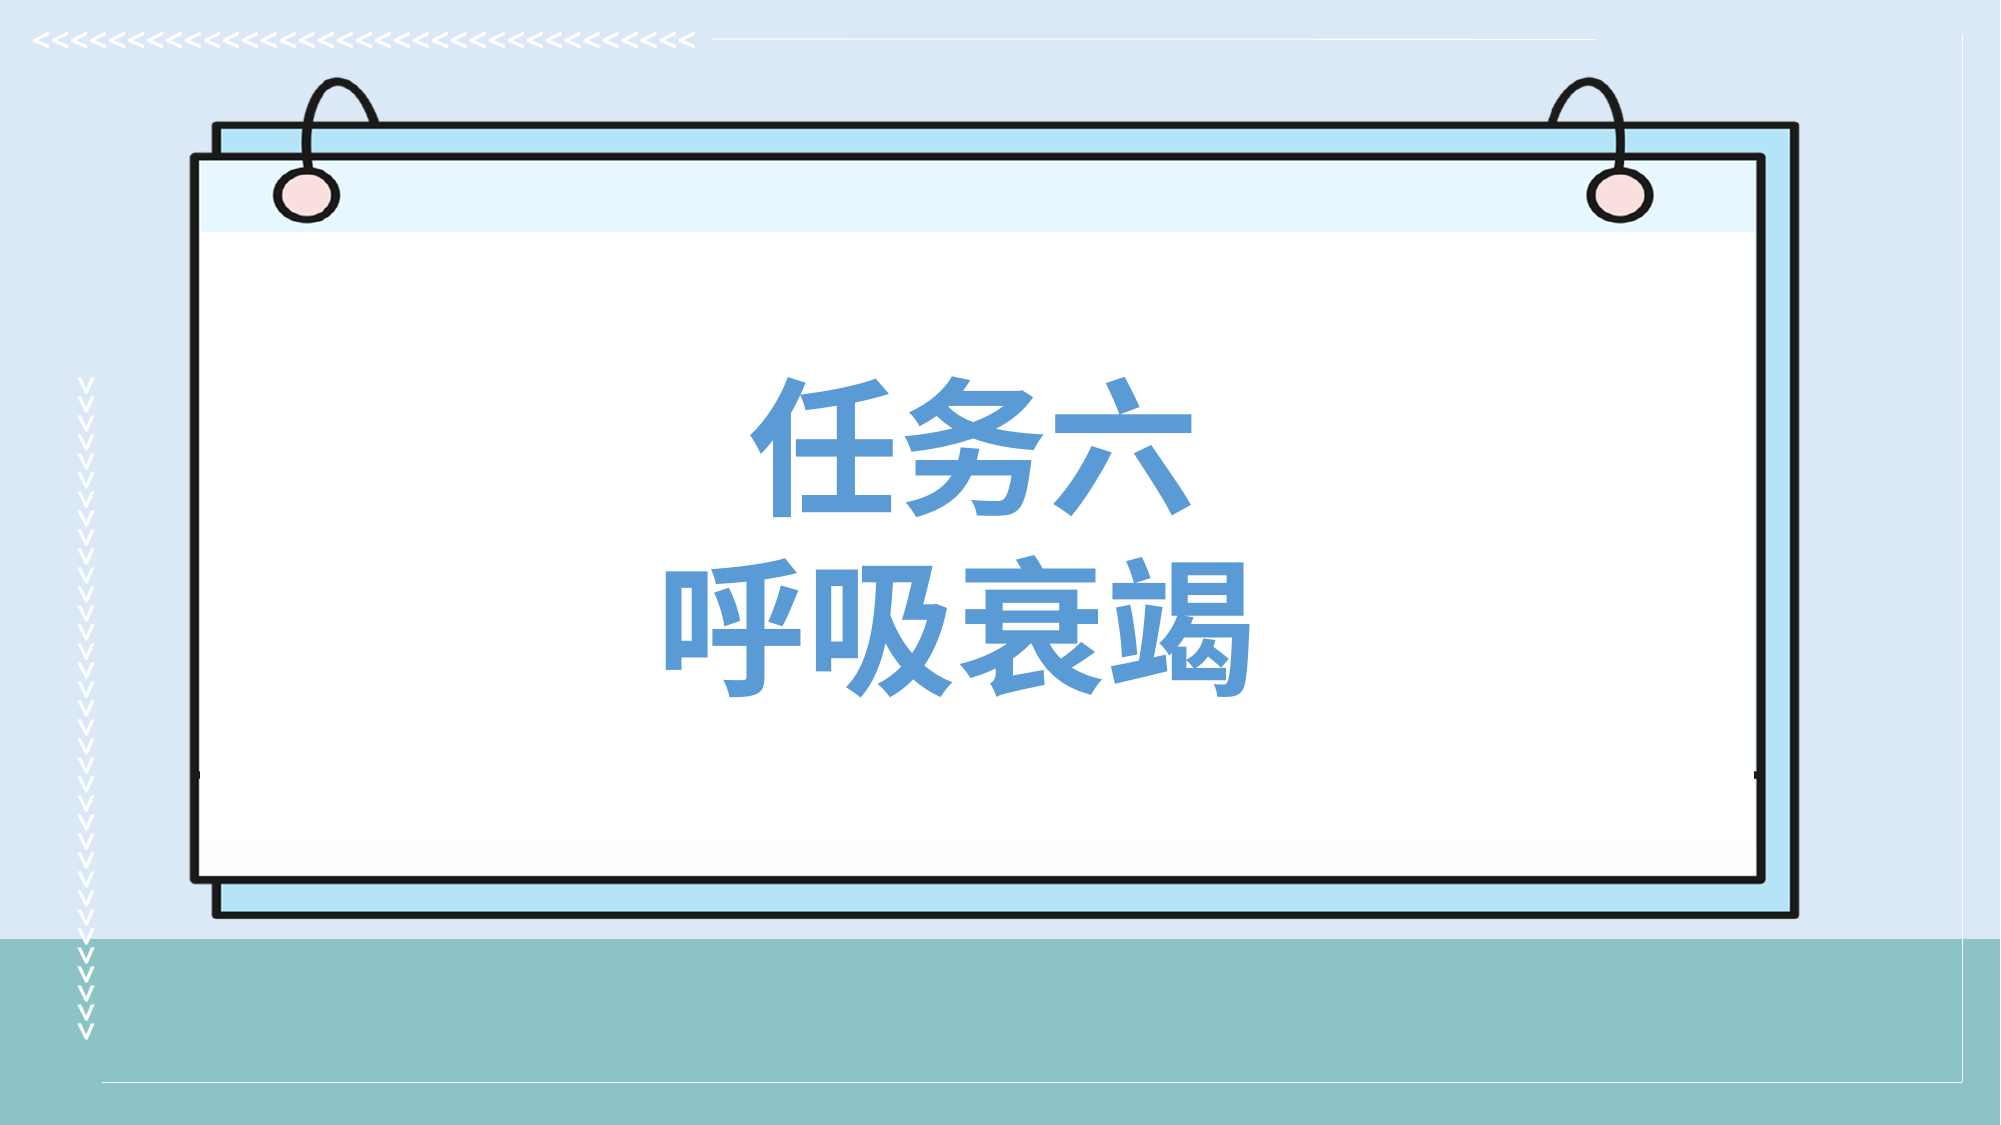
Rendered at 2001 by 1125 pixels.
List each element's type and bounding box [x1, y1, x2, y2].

picture [107, 37, 1841, 947]
